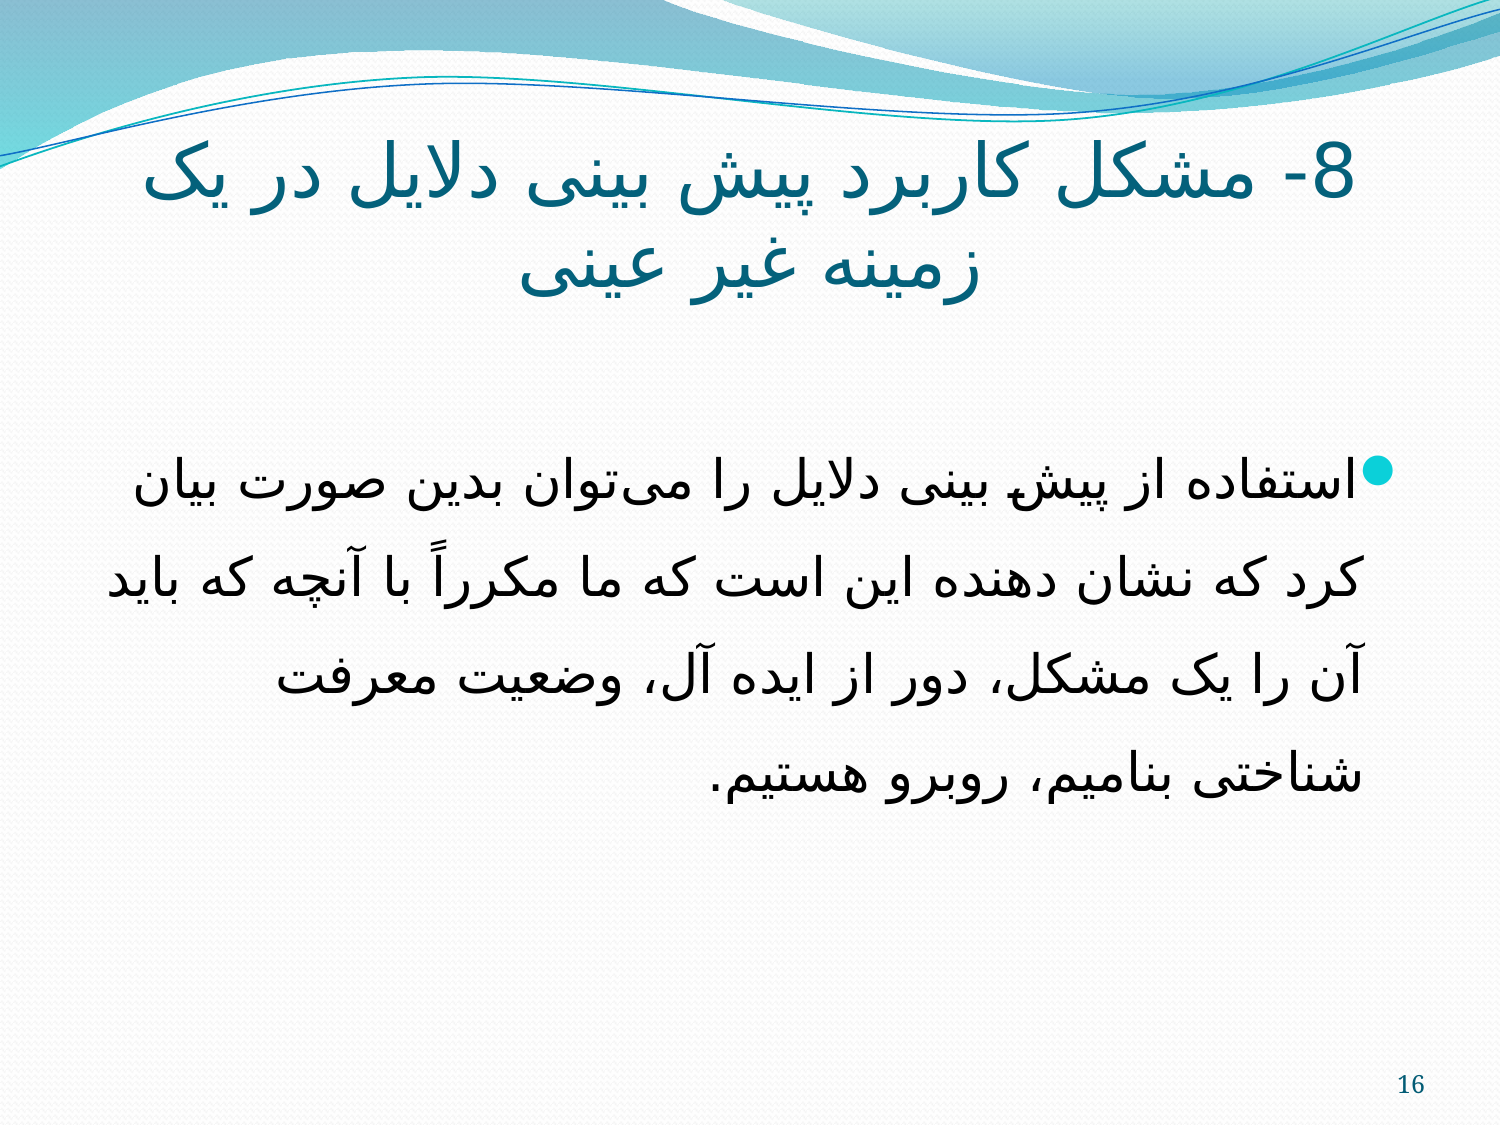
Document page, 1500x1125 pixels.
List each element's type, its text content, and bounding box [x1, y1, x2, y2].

list استفاده از پیش بینی دلایل را می‌توان بدین صورت بیان کرد که نشان دهنده این است که ما مکرراً با آنچه که باید آن را یک مشکل، دور از ایده آل، وضعیت معرفت شناختی بنامیم، روبرو هستیم. [75, 404, 1425, 1125]
slide_number 16 [1299, 1042, 1425, 1103]
title 8- مشکل کاربرد پیش بینی دلایل در یک زمینه غیر عینی [75, 115, 1425, 303]
